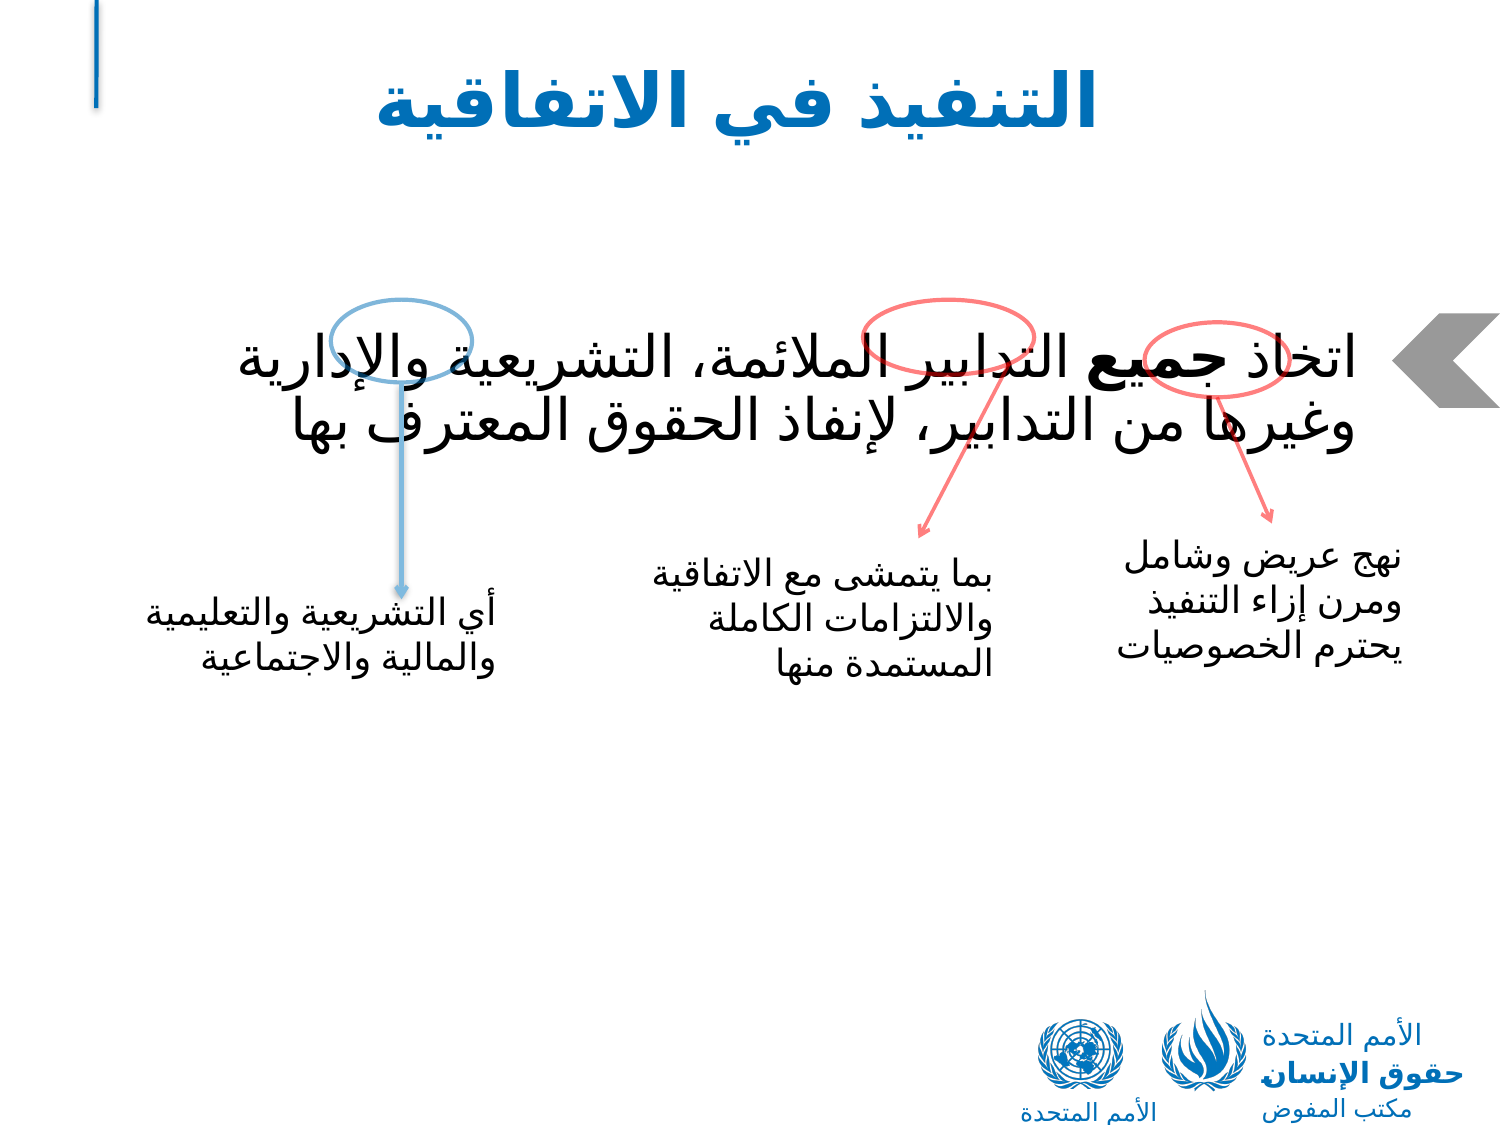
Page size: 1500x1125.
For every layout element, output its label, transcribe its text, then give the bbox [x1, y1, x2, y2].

text_box [1142, 320, 1292, 400]
text_box [1391, 313, 1500, 408]
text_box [918, 363, 1010, 539]
text_box [860, 297, 1037, 374]
text_box نهج عريض وشامل ومرن إزاء التنفيذ يحترم الخصوصيات [1033, 523, 1418, 764]
text_box الأمم المتحدة حقوق الإنسان مكتب المفوض السامي [1246, 1009, 1500, 1098]
text_box اتخاذ جميع التدابير الملائمة، التشريعية والإدارية وغيرها من التدابير، لإنفاذ الحقوق المعترف بها [148, 240, 1374, 885]
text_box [1216, 397, 1273, 524]
picture [1037, 990, 1457, 1107]
text_box الأمم المتحدة [982, 1089, 1195, 1125]
text_box أي التشريعية والتعليمية والمالية والاجتماعية [93, 580, 512, 731]
text_box بما يتمشى مع الاتفاقية والالتزامات الكاملة المستمدة منها [590, 541, 1010, 782]
text_box [330, 299, 473, 383]
title التنفيذ في الاتفاقية [58, 45, 1437, 224]
